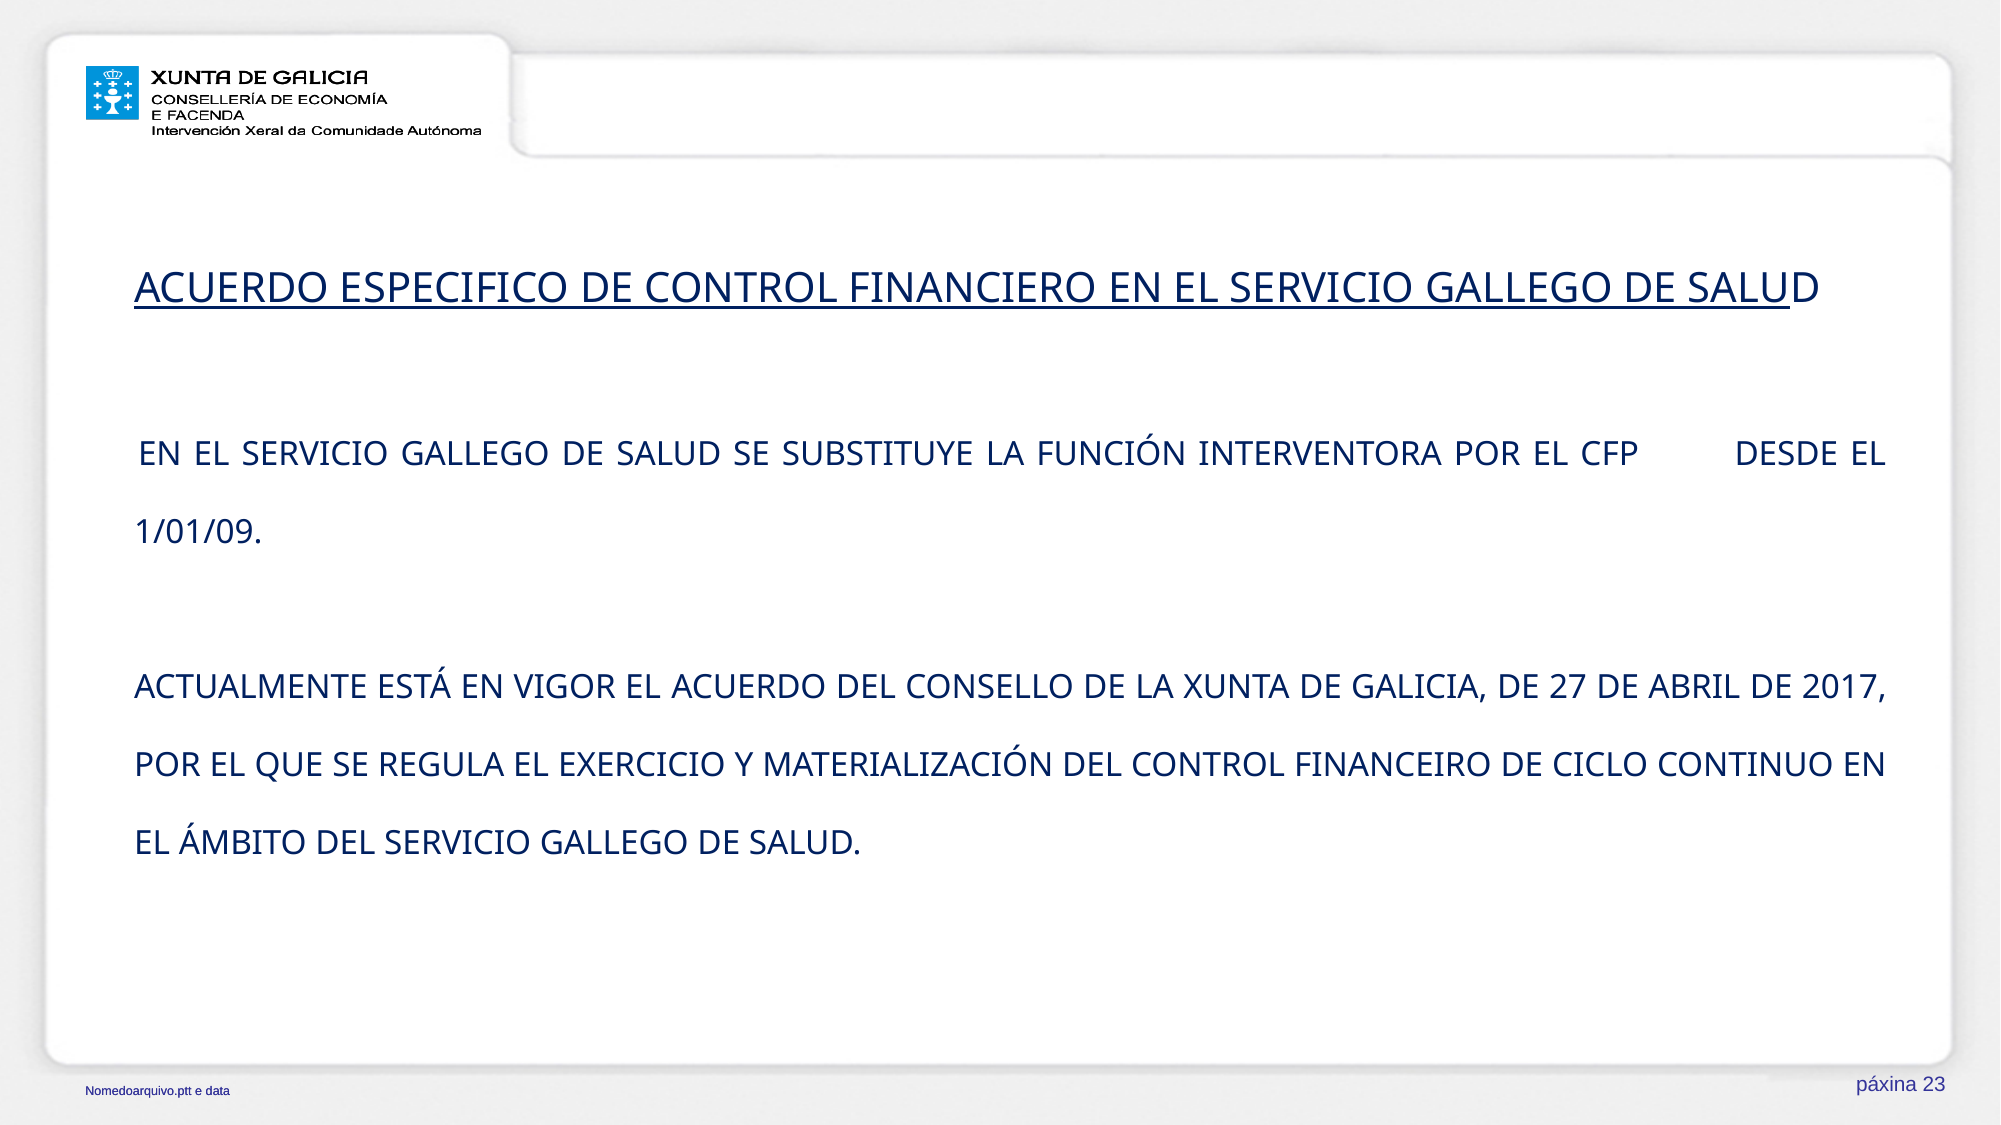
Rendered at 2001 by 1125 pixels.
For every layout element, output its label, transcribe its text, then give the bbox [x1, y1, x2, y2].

picture [0, 0, 2001, 1125]
slide_number páxina 23 [1493, 1063, 1961, 1125]
list ACUERDO ESPECIFICO DE CONTROL FINANCIERO EN EL SERVICIO GALLEGO DE SALUD EN EL SERVICIO GALLEGO DE SALUD SE SUBSTITUYE LA FUNCIÓN INTERVENTORA POR EL CFP DESDE EL 1/01/09. ACTUALMENTE ESTÁ EN VIGOR EL ACUERDO DEL CONSELLO DE LA XUNTA DE GALICIA, DE 27 DE ABRIL DE 2017, POR EL QUE SE REGULA EL EXERCICIO Y MATERIALIZACIÓN DEL CONTROL FINANCEIRO DE CICLO CONTINUO EN EL ÁMBITO DEL SERVICIO GALLEGO DE SALUD. [62, 169, 1904, 1014]
